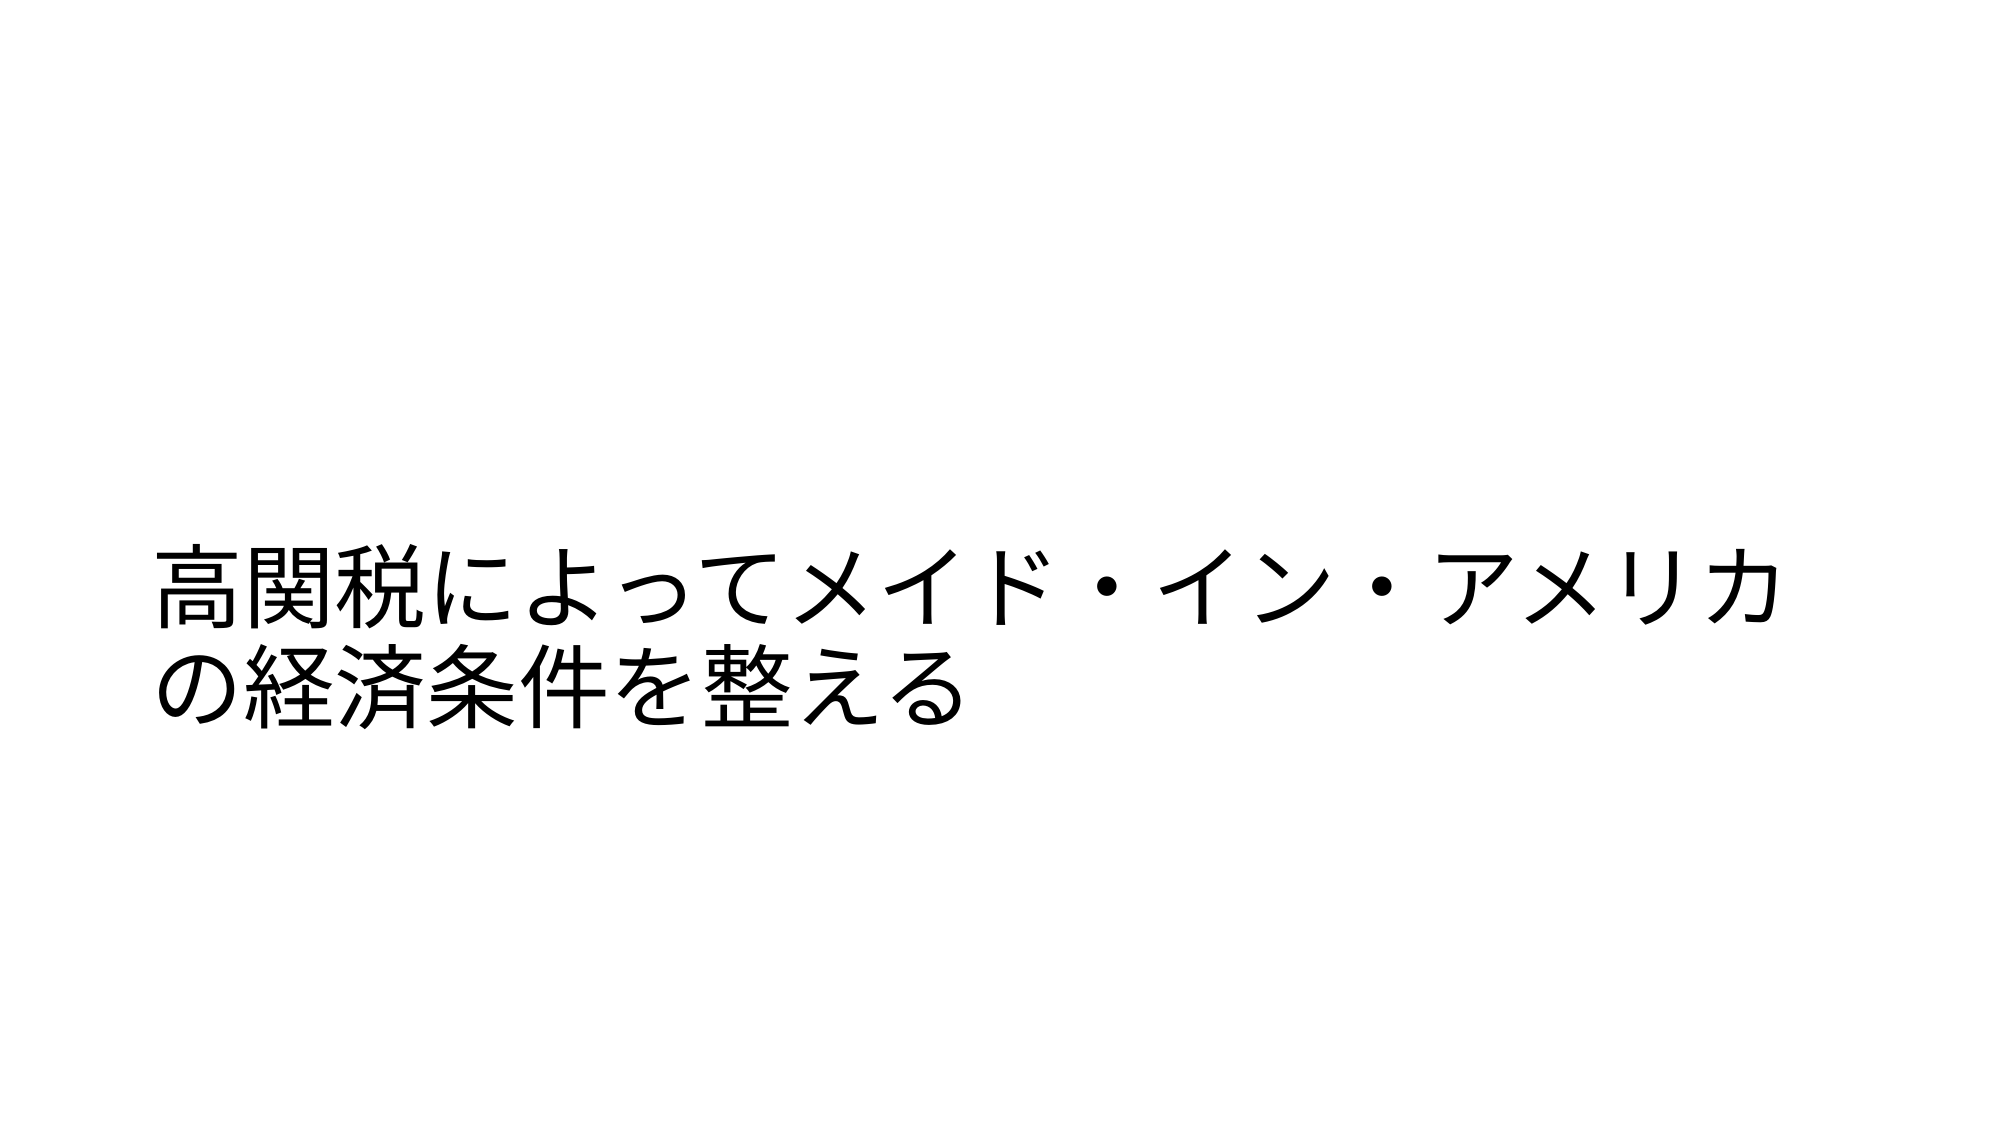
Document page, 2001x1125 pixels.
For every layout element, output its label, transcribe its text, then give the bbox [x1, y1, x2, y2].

title 高関税によってメイド・イン・アメリカの経済条件を整える [136, 280, 1862, 749]
